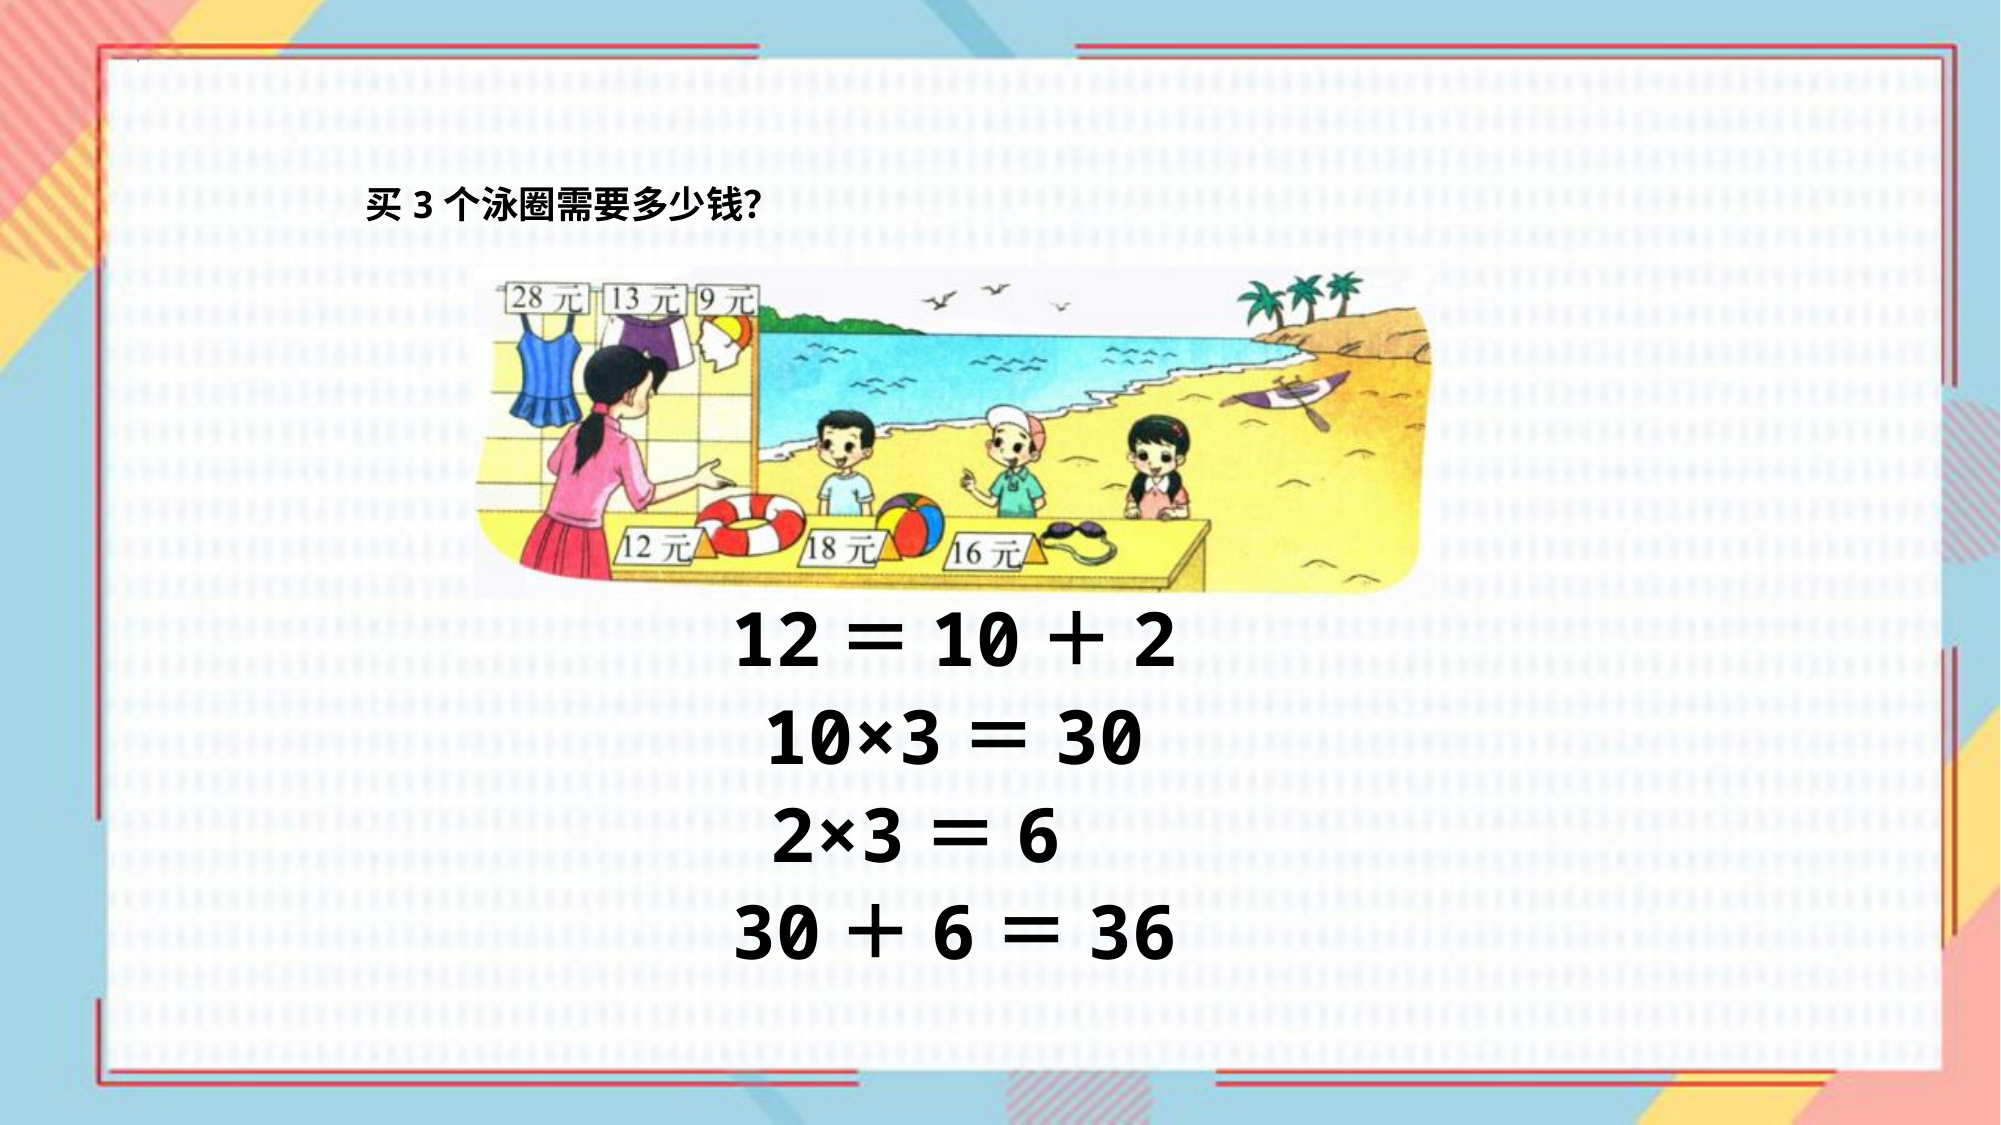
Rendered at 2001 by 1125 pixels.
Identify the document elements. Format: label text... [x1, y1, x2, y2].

text_box 10×3＝30 [749, 681, 1160, 787]
text_box 2×3＝6 [756, 779, 1077, 877]
text_box 12＝10＋2 [716, 598, 1193, 689]
picture [0, 0, 2001, 1125]
text_box 买3个泳圈需要多少钱？ [350, 173, 796, 234]
text_box 30＋6＝36 [716, 877, 1193, 982]
